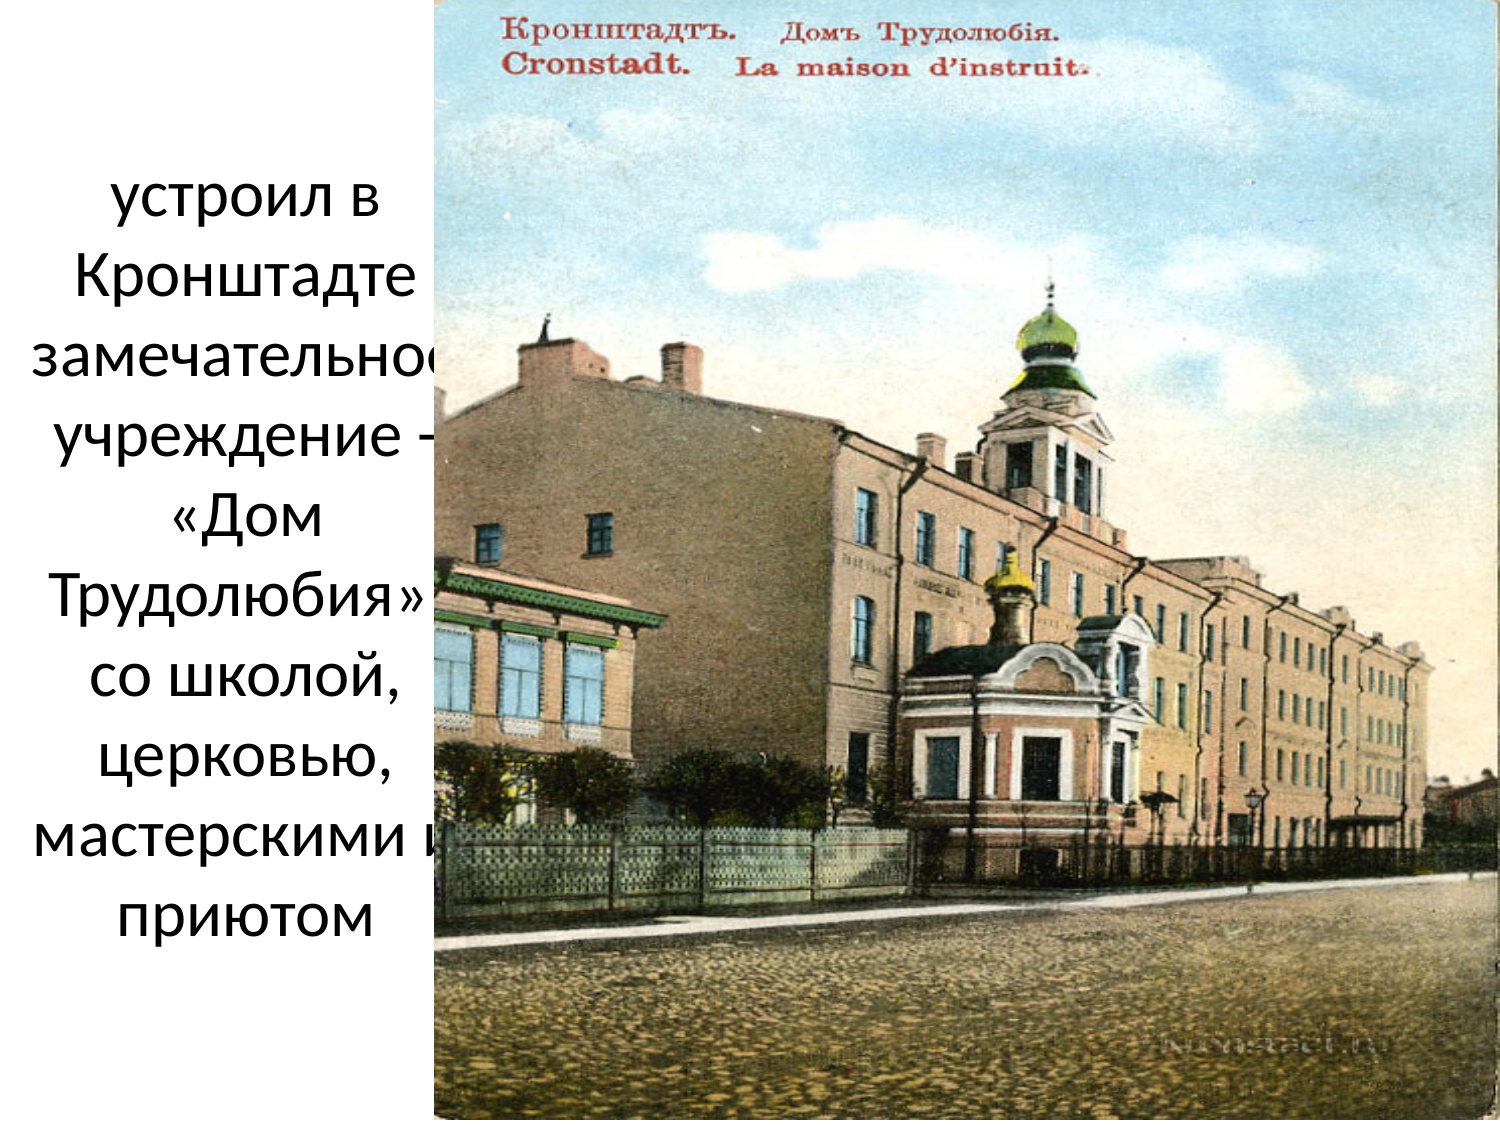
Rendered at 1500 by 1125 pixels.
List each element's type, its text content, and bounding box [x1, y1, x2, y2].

picture [434, 0, 1500, 1120]
title устроил в Кронштадте замечательное учреждение - «Дом Трудолюбия» со школой, церковью, мастерскими и приютом [0, 45, 429, 1055]
